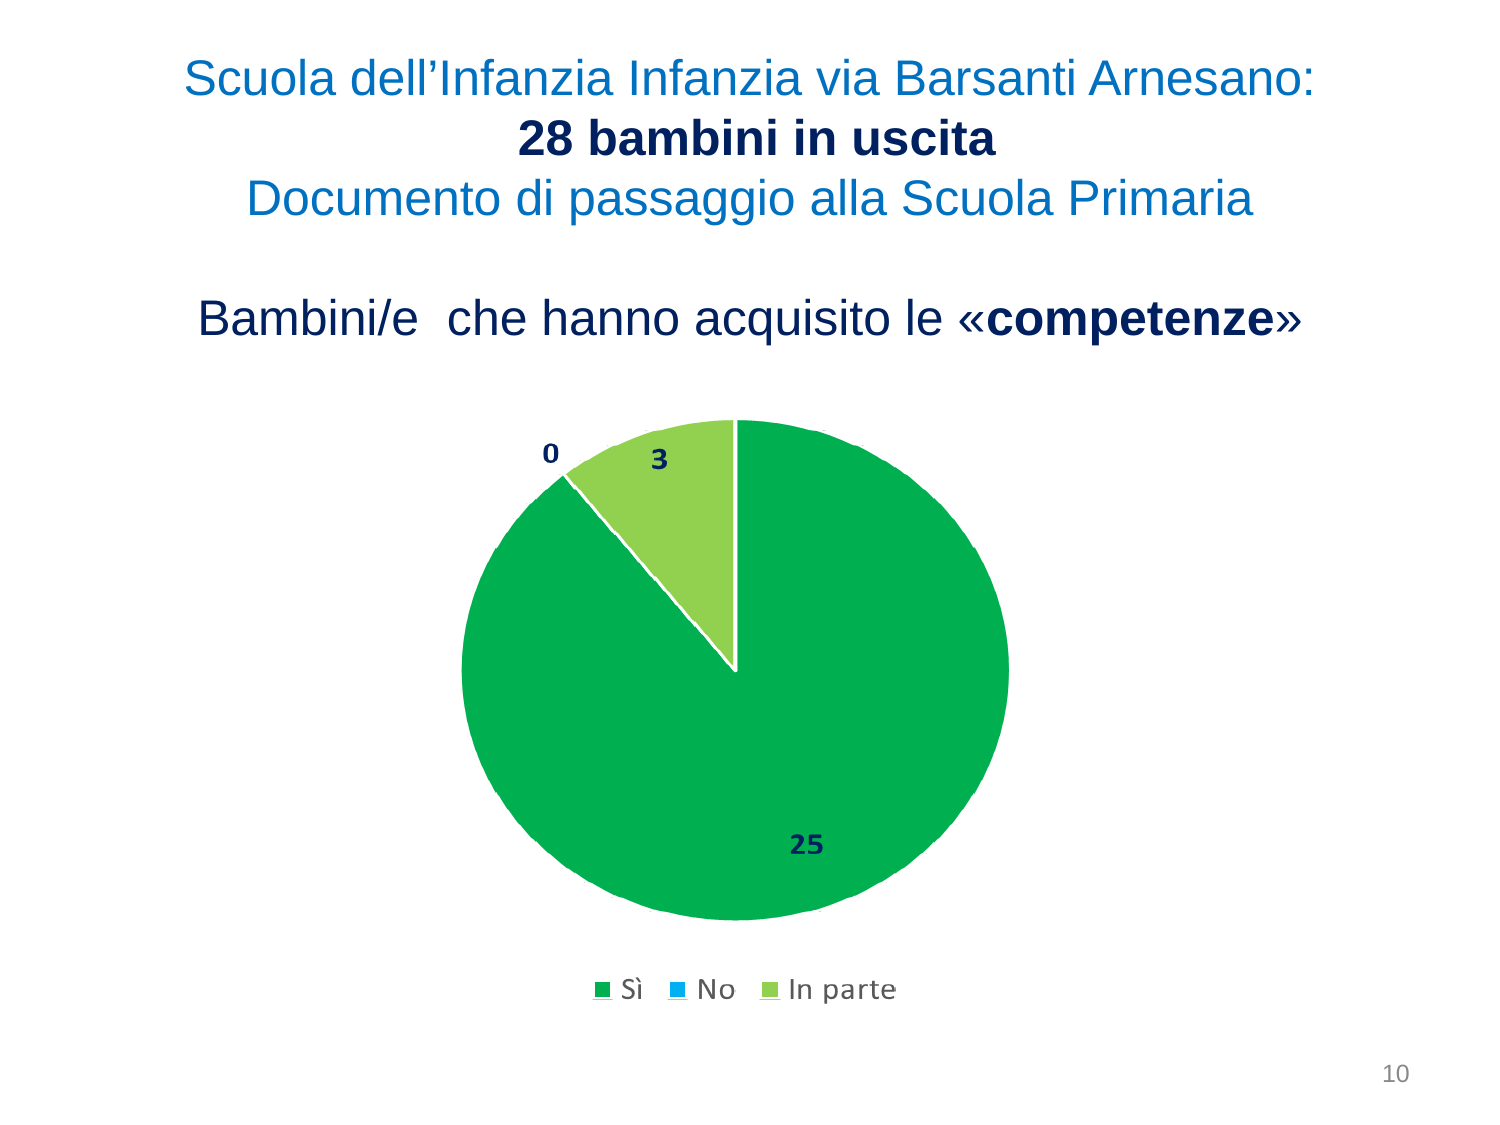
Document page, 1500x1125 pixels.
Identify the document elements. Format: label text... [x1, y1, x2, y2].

title Scuola dell’Infanzia Infanzia via Barsanti Arnesano: 28 bambini in uscita Documento di passaggio alla Scuola Primaria Bambini/e che hanno acquisito le «competenze» [75, 45, 1425, 427]
text_box 10 [1074, 1042, 1425, 1103]
picture [177, 358, 1295, 1043]
